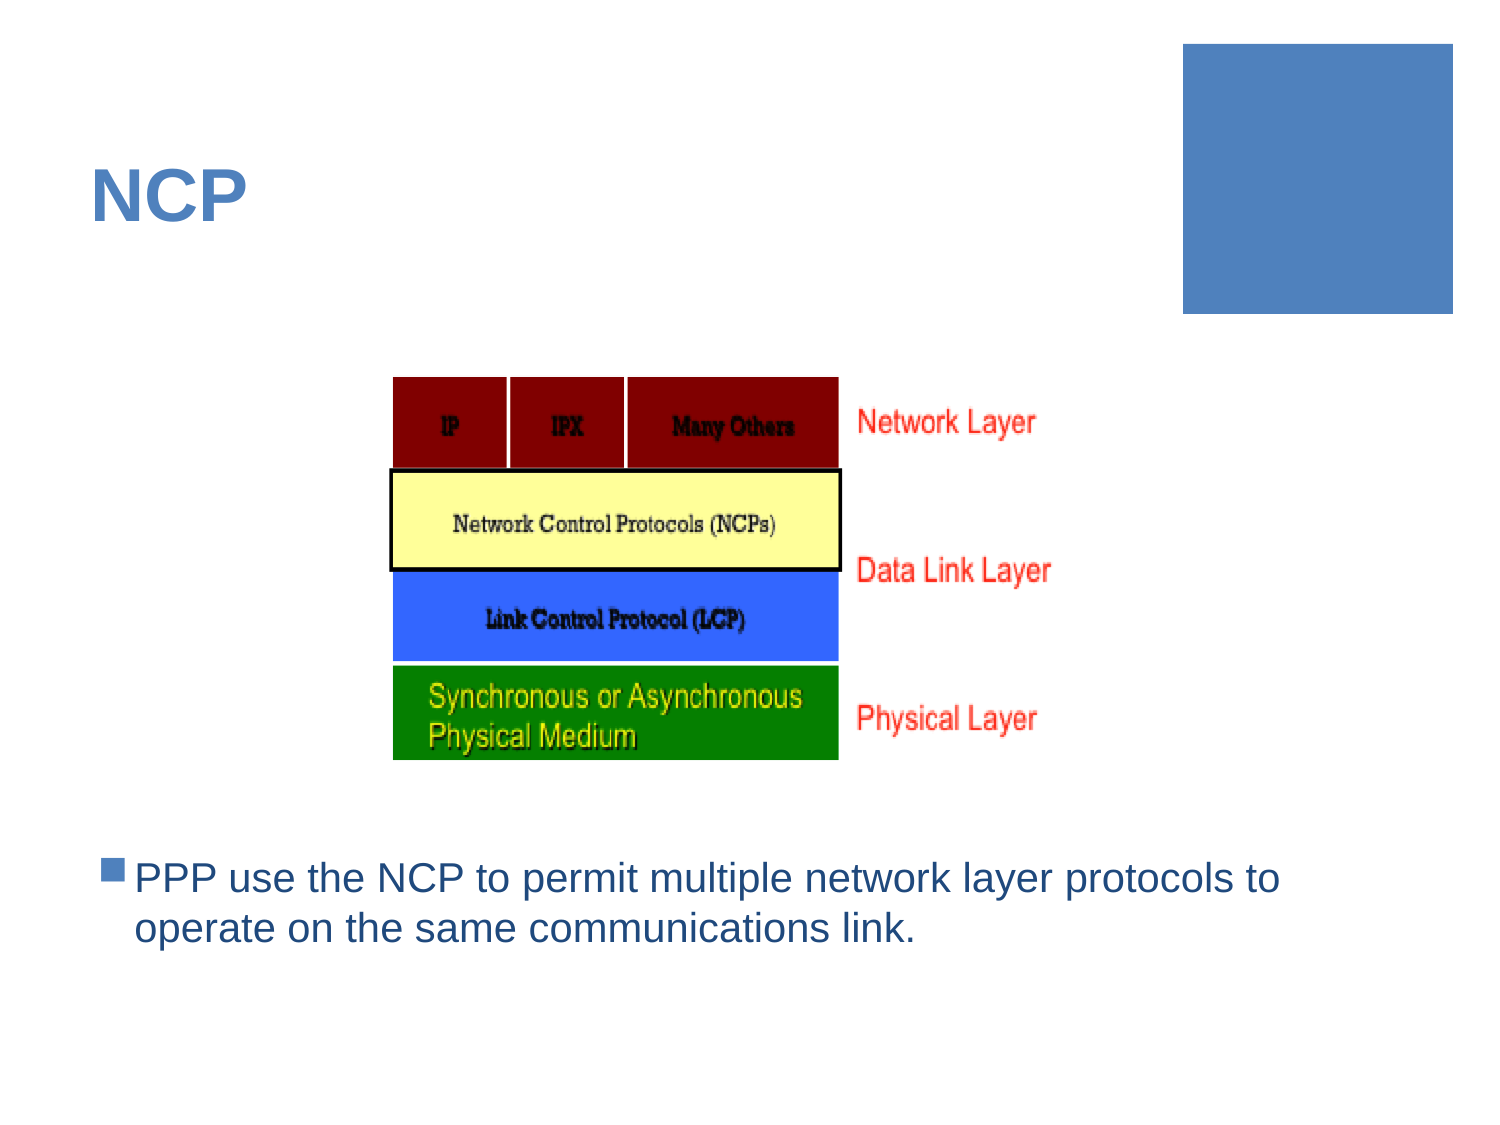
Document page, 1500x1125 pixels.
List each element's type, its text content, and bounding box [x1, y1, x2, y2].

picture [367, 344, 1057, 776]
title NCP [75, 56, 1143, 244]
list PPP use the NCP to permit multiple network layer protocols to operate on the same communications link. [81, 668, 1322, 1125]
